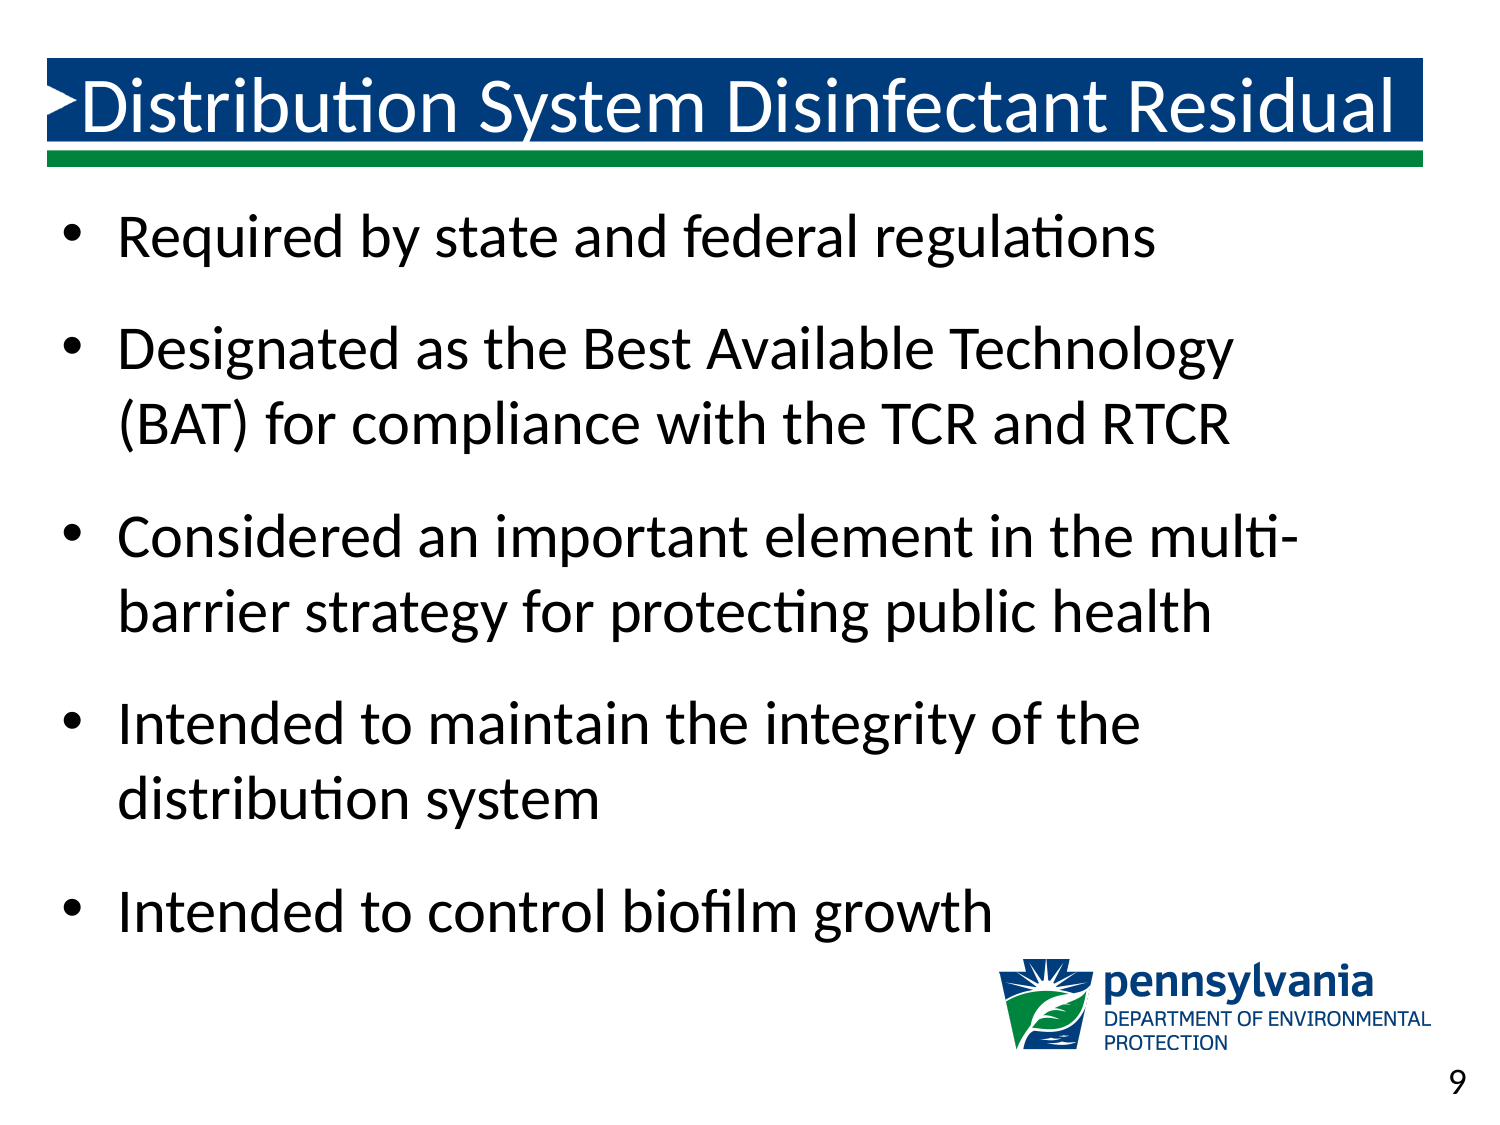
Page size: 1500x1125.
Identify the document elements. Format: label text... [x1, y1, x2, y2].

picture [999, 958, 1431, 1051]
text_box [47, 58, 1431, 167]
text_box 9 [1433, 1049, 1482, 1110]
list Required by state and federal regulations Designated as the Best Available Technology (BAT) for compliance with the TCR and RTCR Considered an important element in the multi-barrier strategy for protecting public health Intended to maintain the integrity of the distribution system Intended to control biofilm growth [46, 187, 1397, 960]
